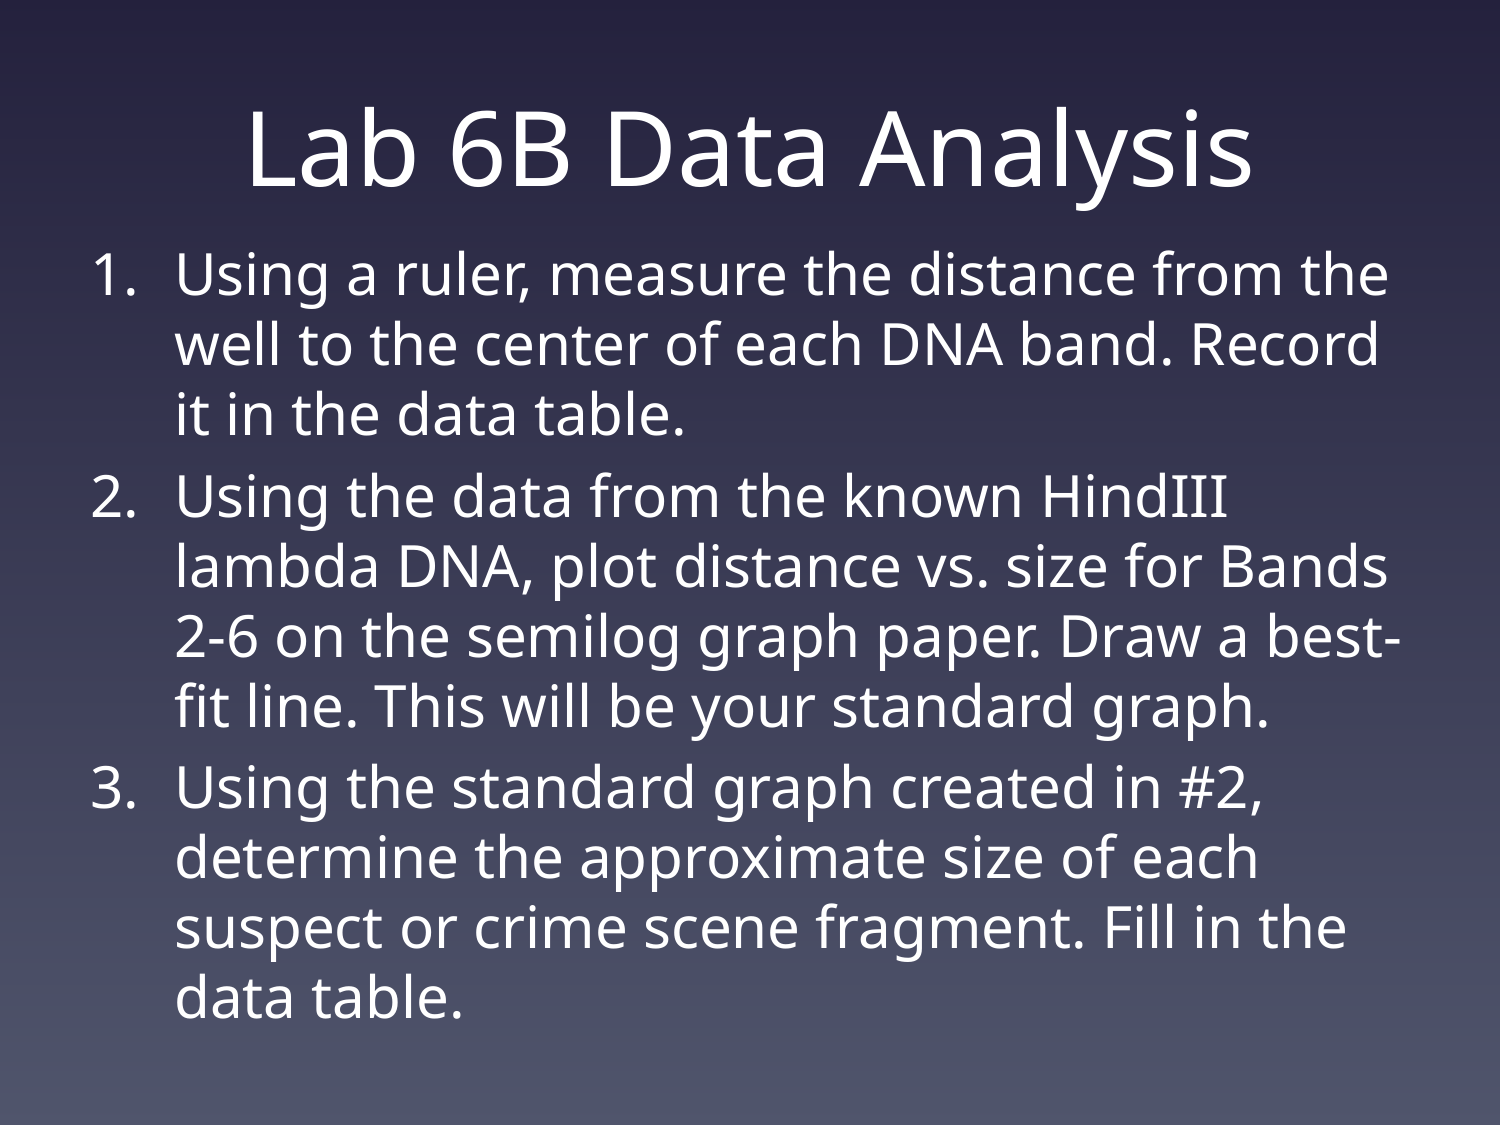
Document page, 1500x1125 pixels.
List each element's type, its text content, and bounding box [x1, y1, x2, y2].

title Lab 6B Data Analysis [75, 75, 1425, 262]
list Using a ruler, measure the distance from the well to the center of each DNA band. Record it in the data table. Using the data from the known HindIII lambda DNA, plot distance vs. size for Bands 2-6 on the semilog graph paper. Draw a best-fit line. This will be your standard graph. Using the standard graph created in #2, determine the approximate size of each suspect or crime scene fragment. Fill in the data table. [75, 262, 1425, 1005]
